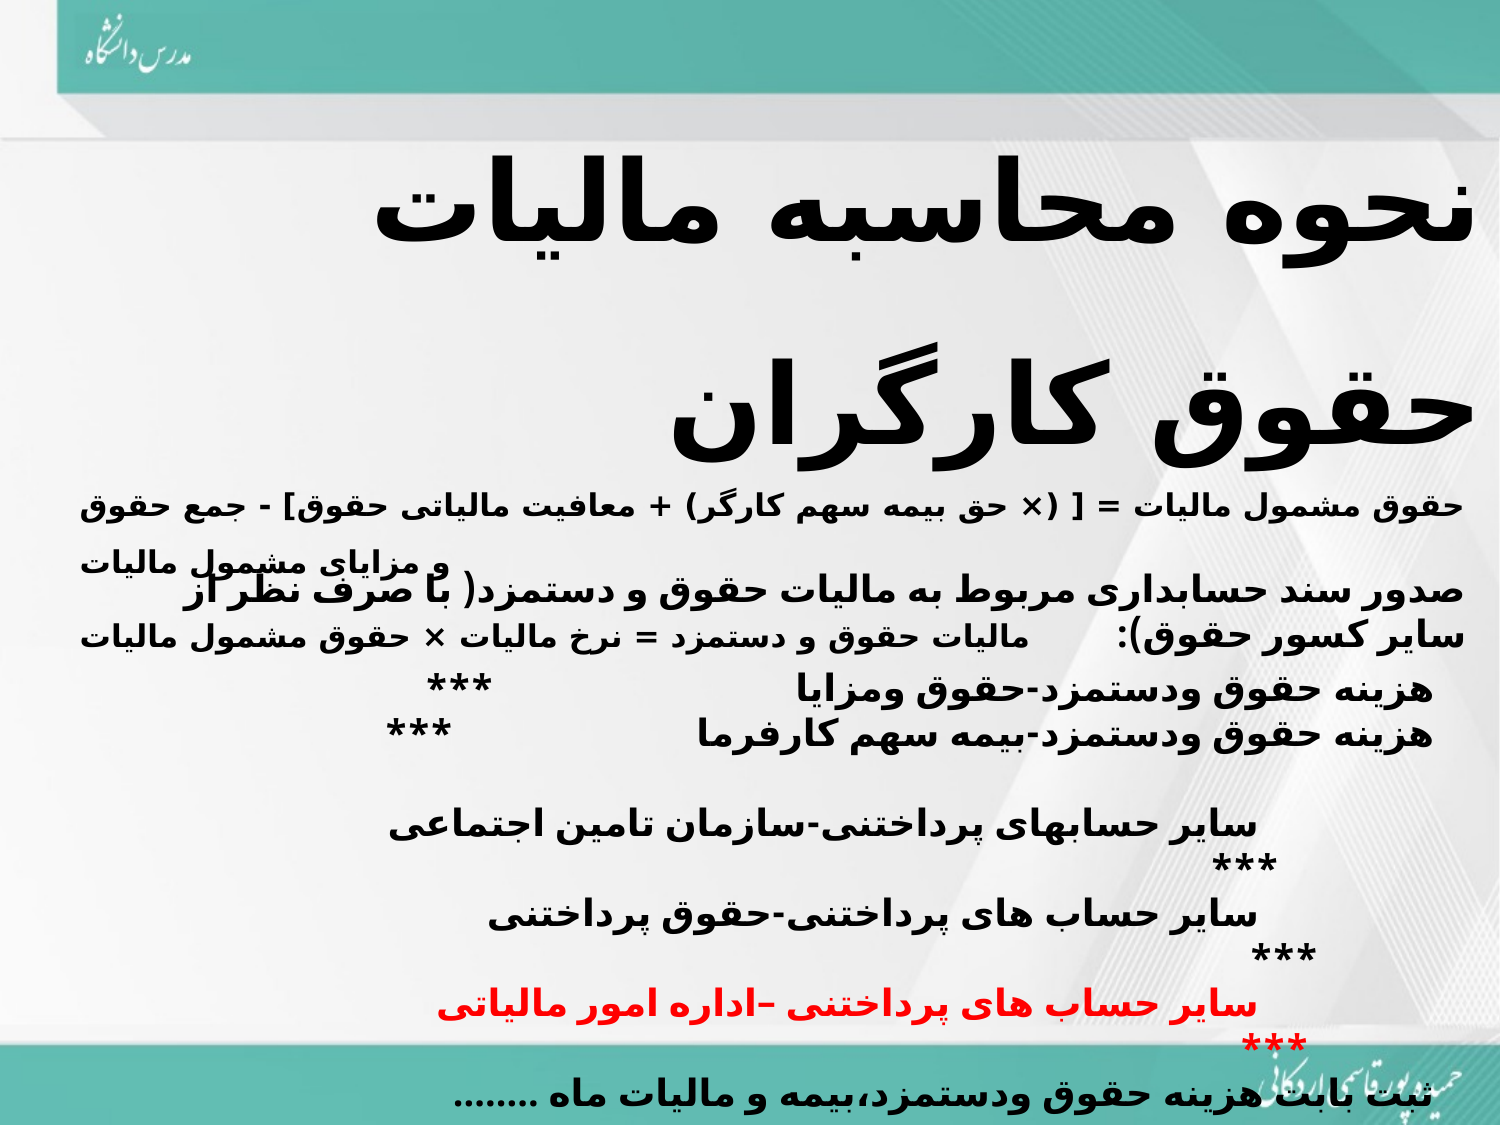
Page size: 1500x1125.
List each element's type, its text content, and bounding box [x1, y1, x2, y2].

text_box صدور سند حسابداری مربوط به مالیات حقوق و دستمزد( با صرف نظر از سایر کسور حقوق): [119, 453, 1482, 663]
text_box هزینه حقوق ودستمزد-حقوق ومزایا *** هزینه حقوق ودستمزد-بیمه سهم کارفرما *** سایر حسابهای پرداختنی-سازمان تامین اجتماعی *** سایر حساب های پرداختنی-حقوق پرداختنی *** سایر حساب های پرداختنی –اداره امور مالیاتی *** ثبت بابت هزینه حقوق ودستمزد،بیمه و مالیات ماه ........ [342, 656, 1450, 1122]
picture [0, 0, 1500, 1125]
